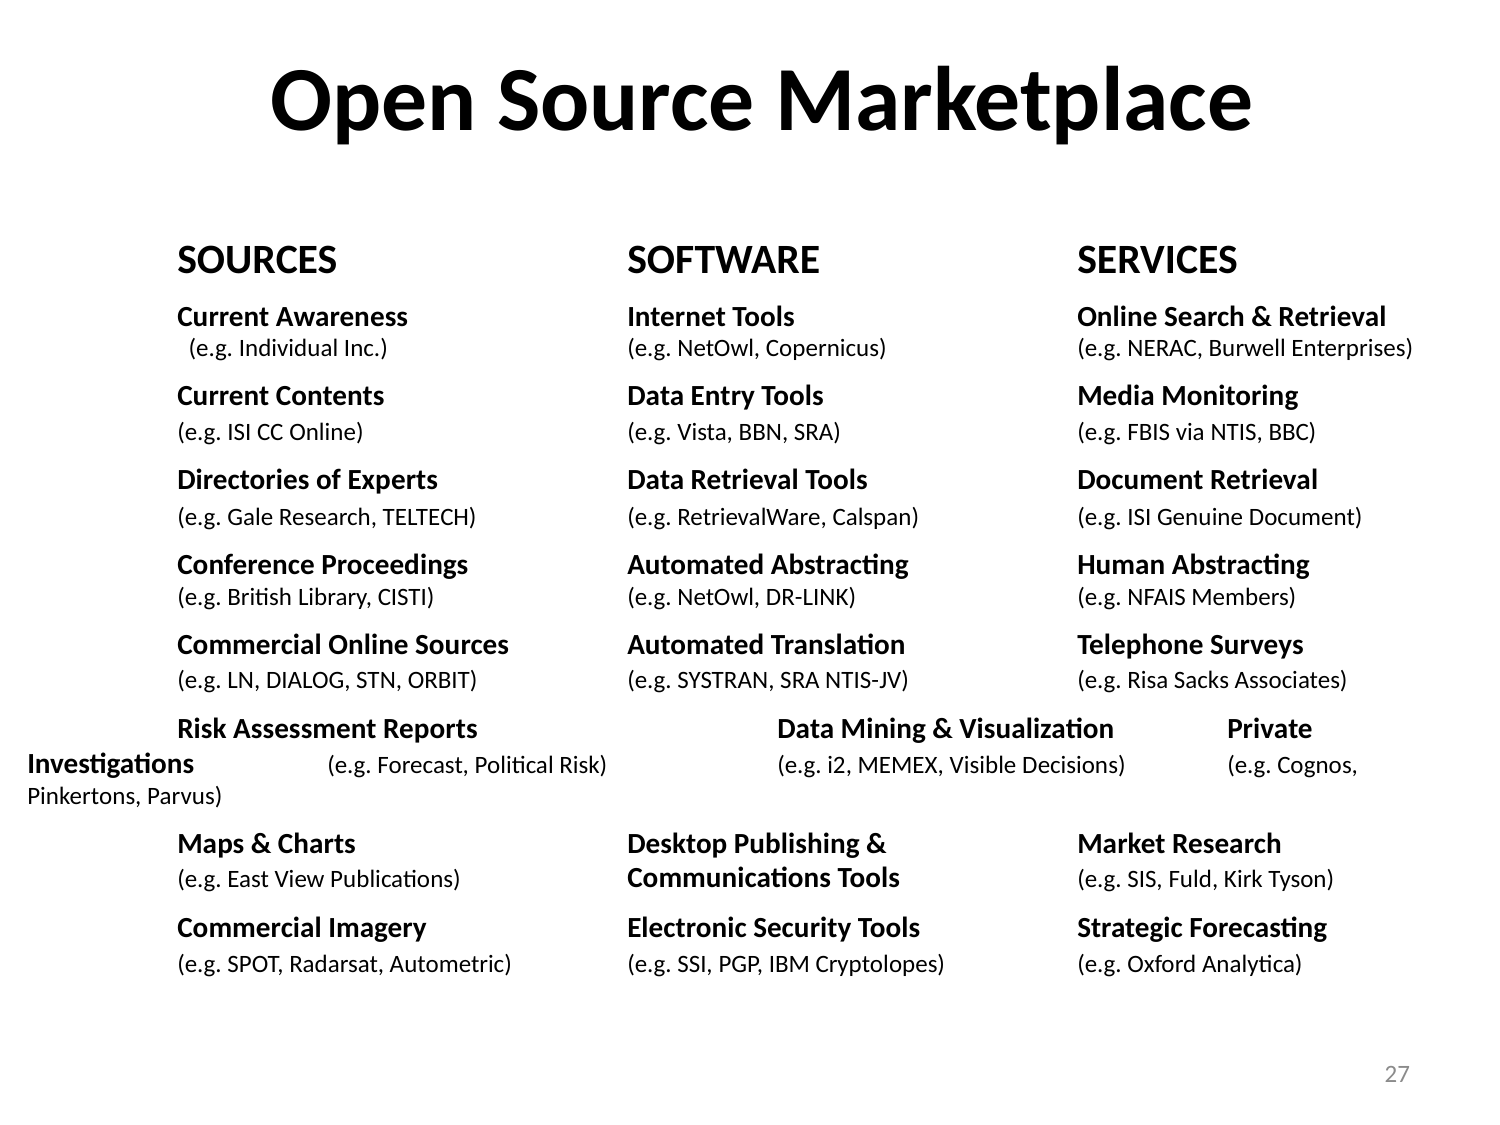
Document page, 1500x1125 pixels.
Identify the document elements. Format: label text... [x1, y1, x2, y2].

text_box SOURCES SOFTWARE SERVICES Current Awareness Internet Tools Online Search & Retrieval (e.g. Individual Inc.) (e.g. NetOwl, Copernicus) (e.g. NERAC, Burwell Enterprises) Current Contents Data Entry Tools Media Monitoring (e.g. ISI CC Online) (e.g. Vista, BBN, SRA) (e.g. FBIS via NTIS, BBC) Directories of Experts Data Retrieval Tools Document Retrieval (e.g. Gale Research, TELTECH) (e.g. RetrievalWare, Calspan) (e.g. ISI Genuine Document) Conference Proceedings Automated Abstracting Human Abstracting (e.g. British Library, CISTI) (e.g. NetOwl, DR-LINK) (e.g. NFAIS Members) Commercial Online Sources Automated Translation Telephone Surveys (e.g. LN, DIALOG, STN, ORBIT) (e.g. SYSTRAN, SRA NTIS-JV) (e.g. Risa Sacks Associates) Risk Assessment Reports Data Mining & Visualization Private Investigations (e.g. Forecast, Political Risk) (e.g. i2, MEMEX, Visible Decisions) (e.g. Cognos, Pinkertons, Parvus) Maps & Charts Desktop Publishing & Market Research (e.g. East View Publications) Communications Tools (e.g. SIS, Fuld, Kirk Tyson) Commercial Imagery Electronic Security Tools Strategic Forecasting (e.g. SPOT, Radarsat, Autometric) (e.g. SSI, PGP, IBM Cryptolopes) (e.g. Oxford Analytica) [12, 224, 1475, 986]
slide_number 27 [1074, 1042, 1425, 1103]
title Open Source Marketplace [99, 0, 1425, 188]
